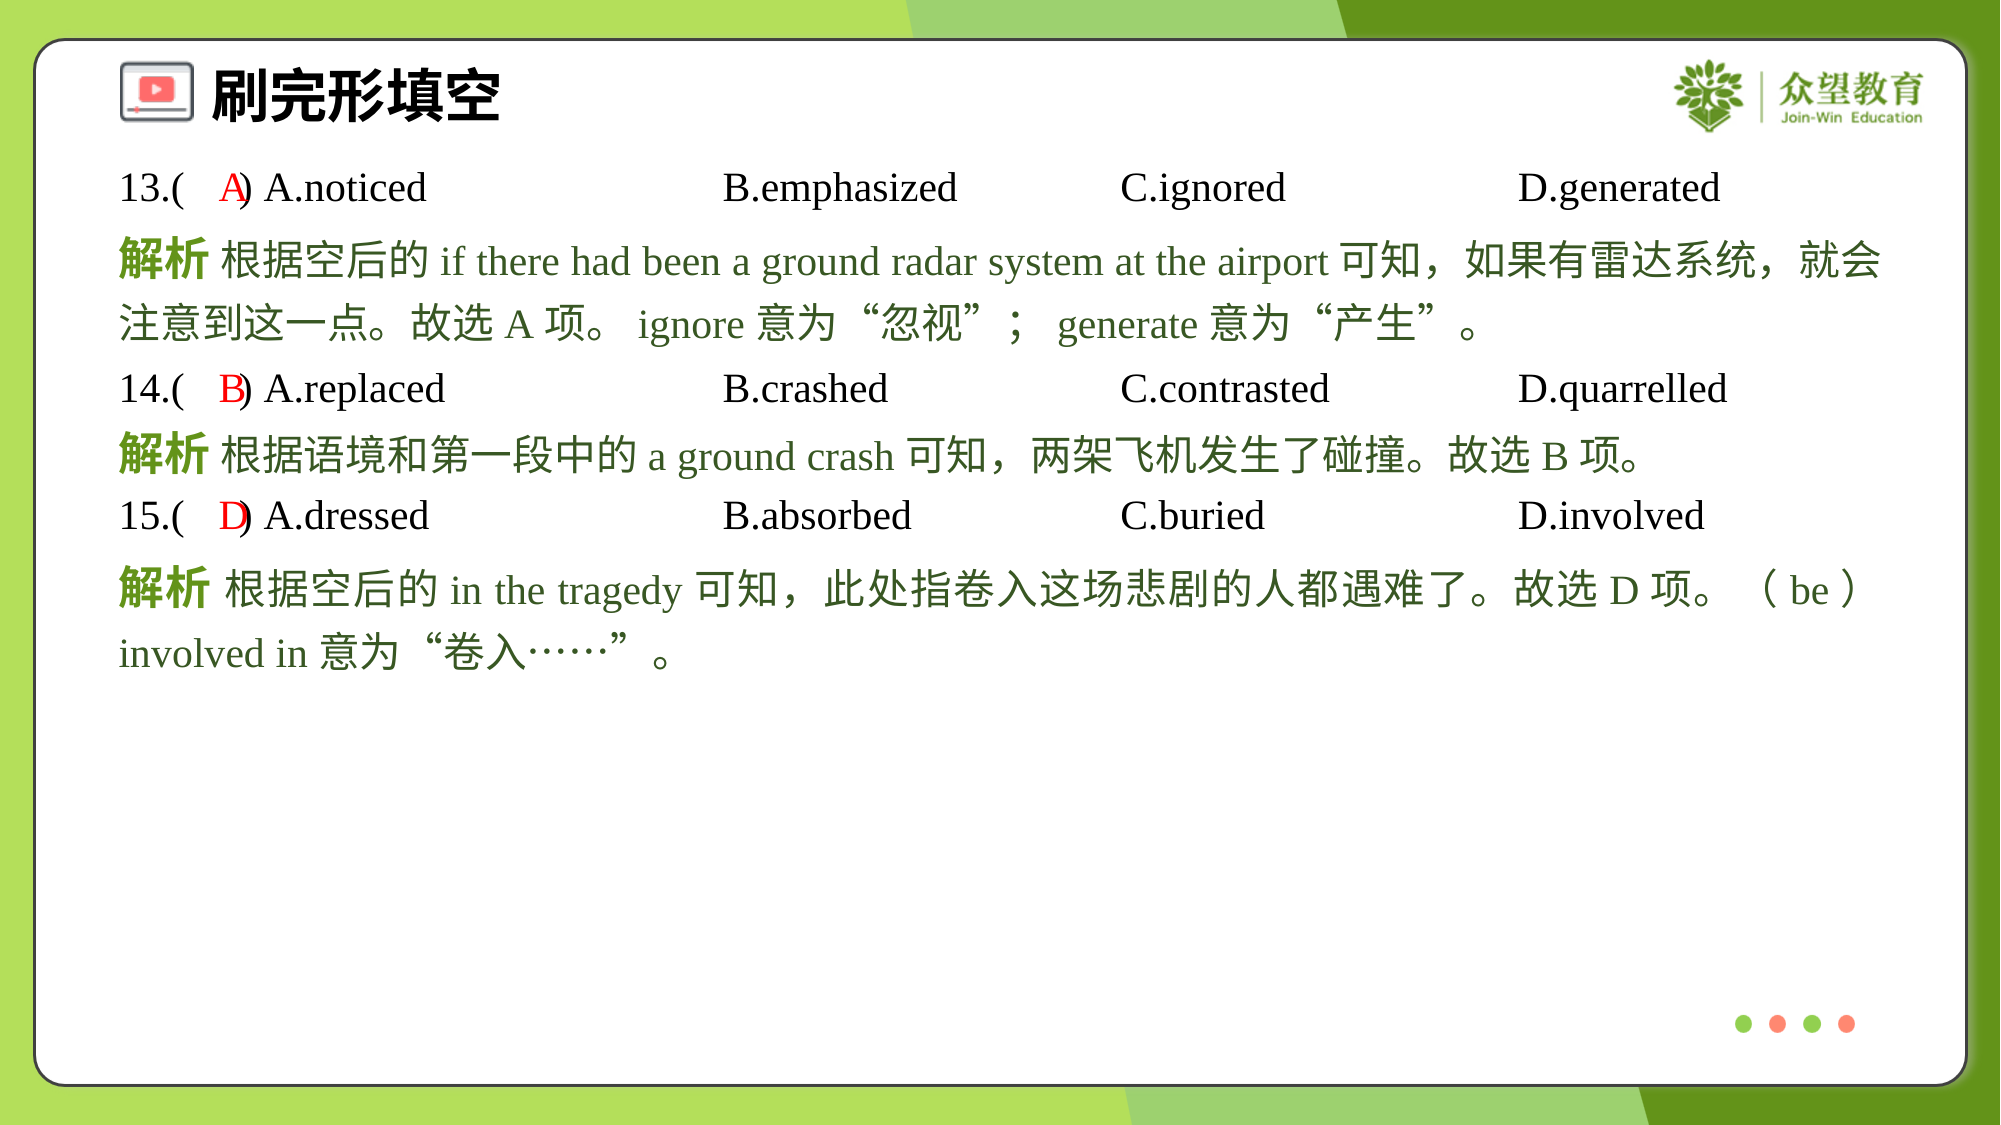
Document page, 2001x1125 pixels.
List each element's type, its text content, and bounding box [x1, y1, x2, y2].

text_box 解析 根据空后的in the tragedy可知，此处指卷入这场悲剧的人都遇难了。故选D项。（be） involved in意为“卷入……”。 [118, 544, 1883, 671]
text_box 解析 根据语境和第一段中的a ground crash可知，两架飞机发生了碰撞。故选B项。 [118, 411, 1883, 474]
text_box 13.( ) A.noticed B.emphasized C.ignored D.generated [118, 146, 213, 204]
text_box A [213, 146, 254, 205]
text_box 14.( ) A.replaced B.crashed C.contrasted D.quarrelled [118, 348, 213, 406]
text_box 13.( ) A.noticed B.emphasized C.ignored D.generated [254, 146, 1883, 204]
text_box 14.( ) A.replaced B.crashed C.contrasted D.quarrelled [252, 348, 1883, 406]
text_box 解析 根据空后的if there had been a ground radar system at the airport可知，如果有雷达系统，就会注意到这一点。故选A项。ignore意为“忽视”；generate意为“产生”。 [118, 215, 1883, 343]
text_box B [213, 348, 252, 406]
text_box 15.( ) A.dressed B.absorbed C.buried D.involved [118, 474, 213, 532]
text_box D [213, 474, 254, 533]
text_box 15.( ) A.dressed B.absorbed C.buried D.involved [254, 474, 1883, 532]
picture [0, 0, 2000, 1125]
